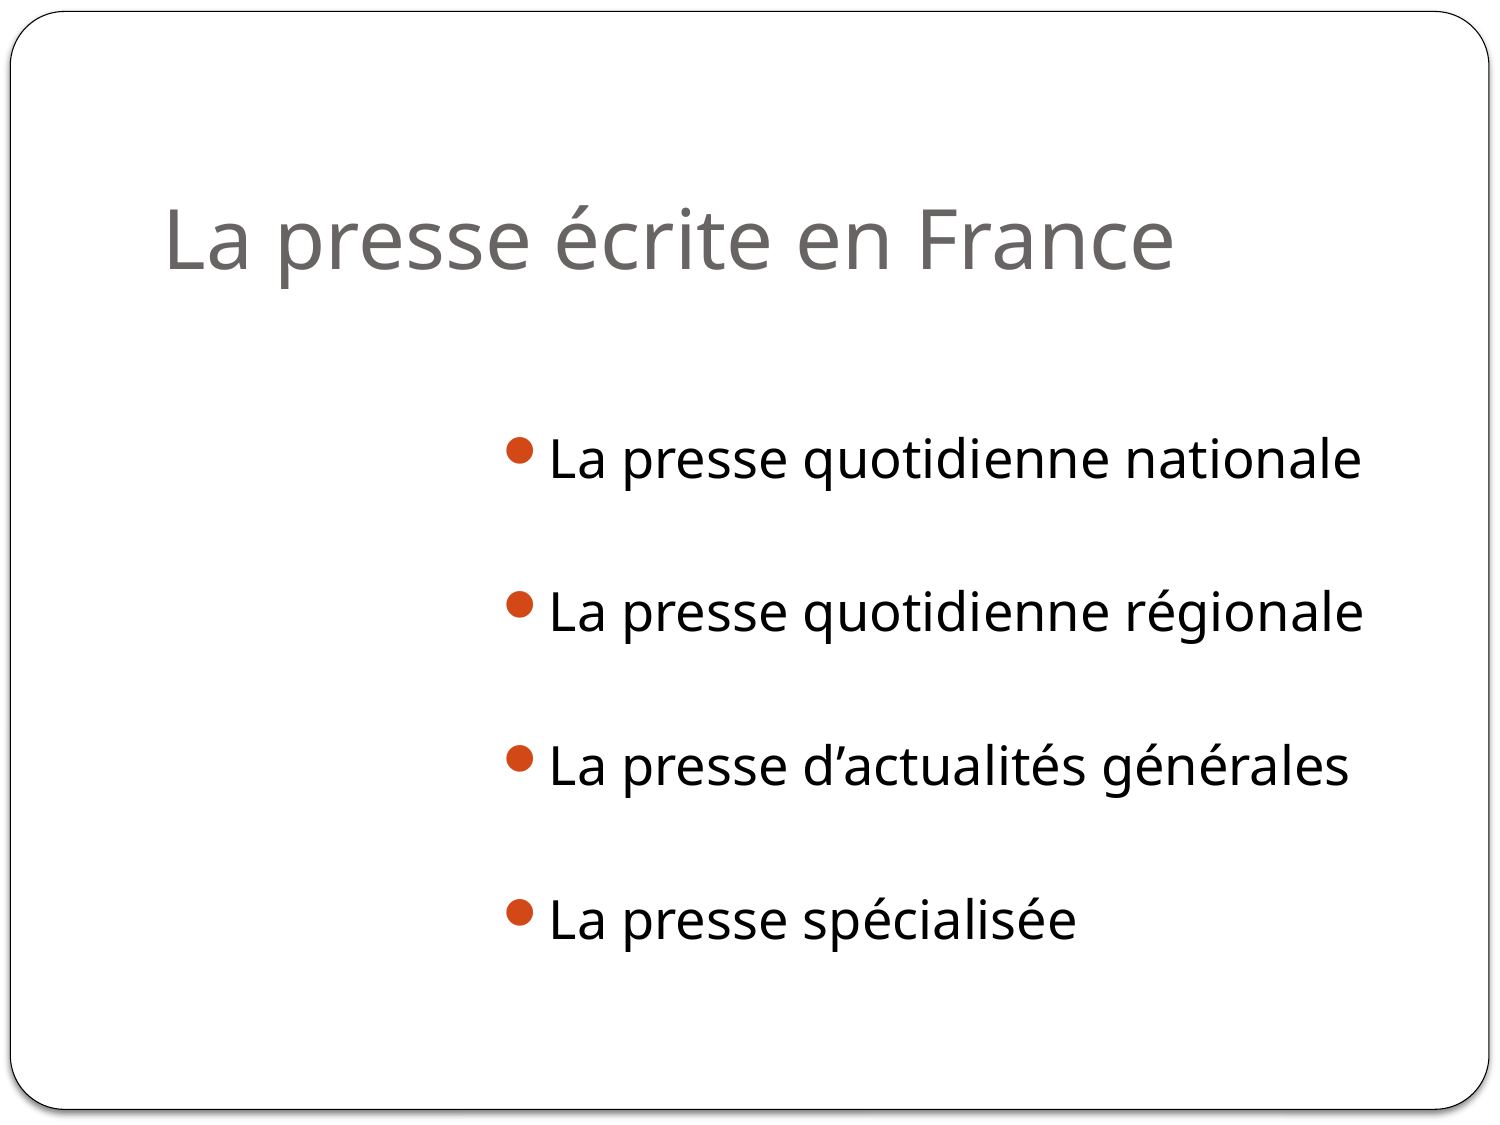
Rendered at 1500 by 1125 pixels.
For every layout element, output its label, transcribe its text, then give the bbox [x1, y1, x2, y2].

title La presse écrite en France [147, 113, 1423, 302]
list La presse quotidienne nationale La presse quotidienne régionale La presse d’actualités générales La presse spécialisée [487, 262, 1426, 1001]
